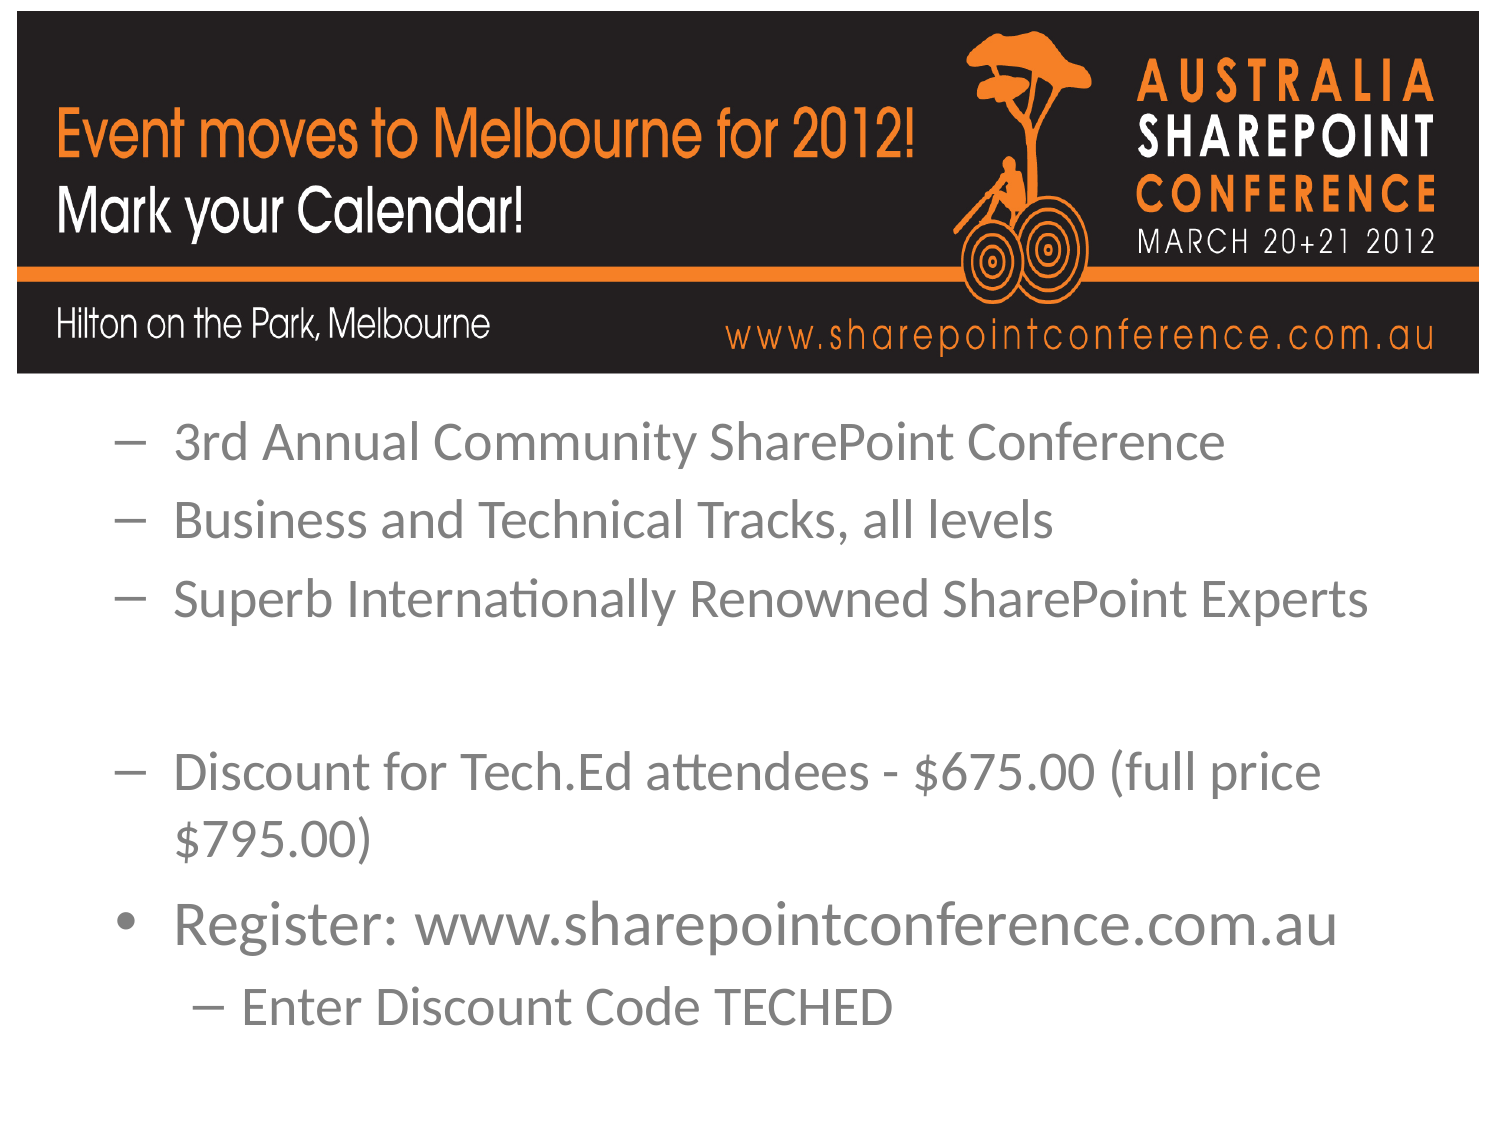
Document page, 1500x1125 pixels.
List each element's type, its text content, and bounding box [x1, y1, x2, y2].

list 3rd Annual Community SharePoint Conference Business and Technical Tracks, all levels Superb Internationally Renowned SharePoint Experts Discount for Tech.Ed attendees - $675.00 (full price $795.00) Register: www.sharepointconference.com.au Enter Discount Code TECHED [99, 397, 1400, 1083]
picture [17, 11, 1479, 374]
